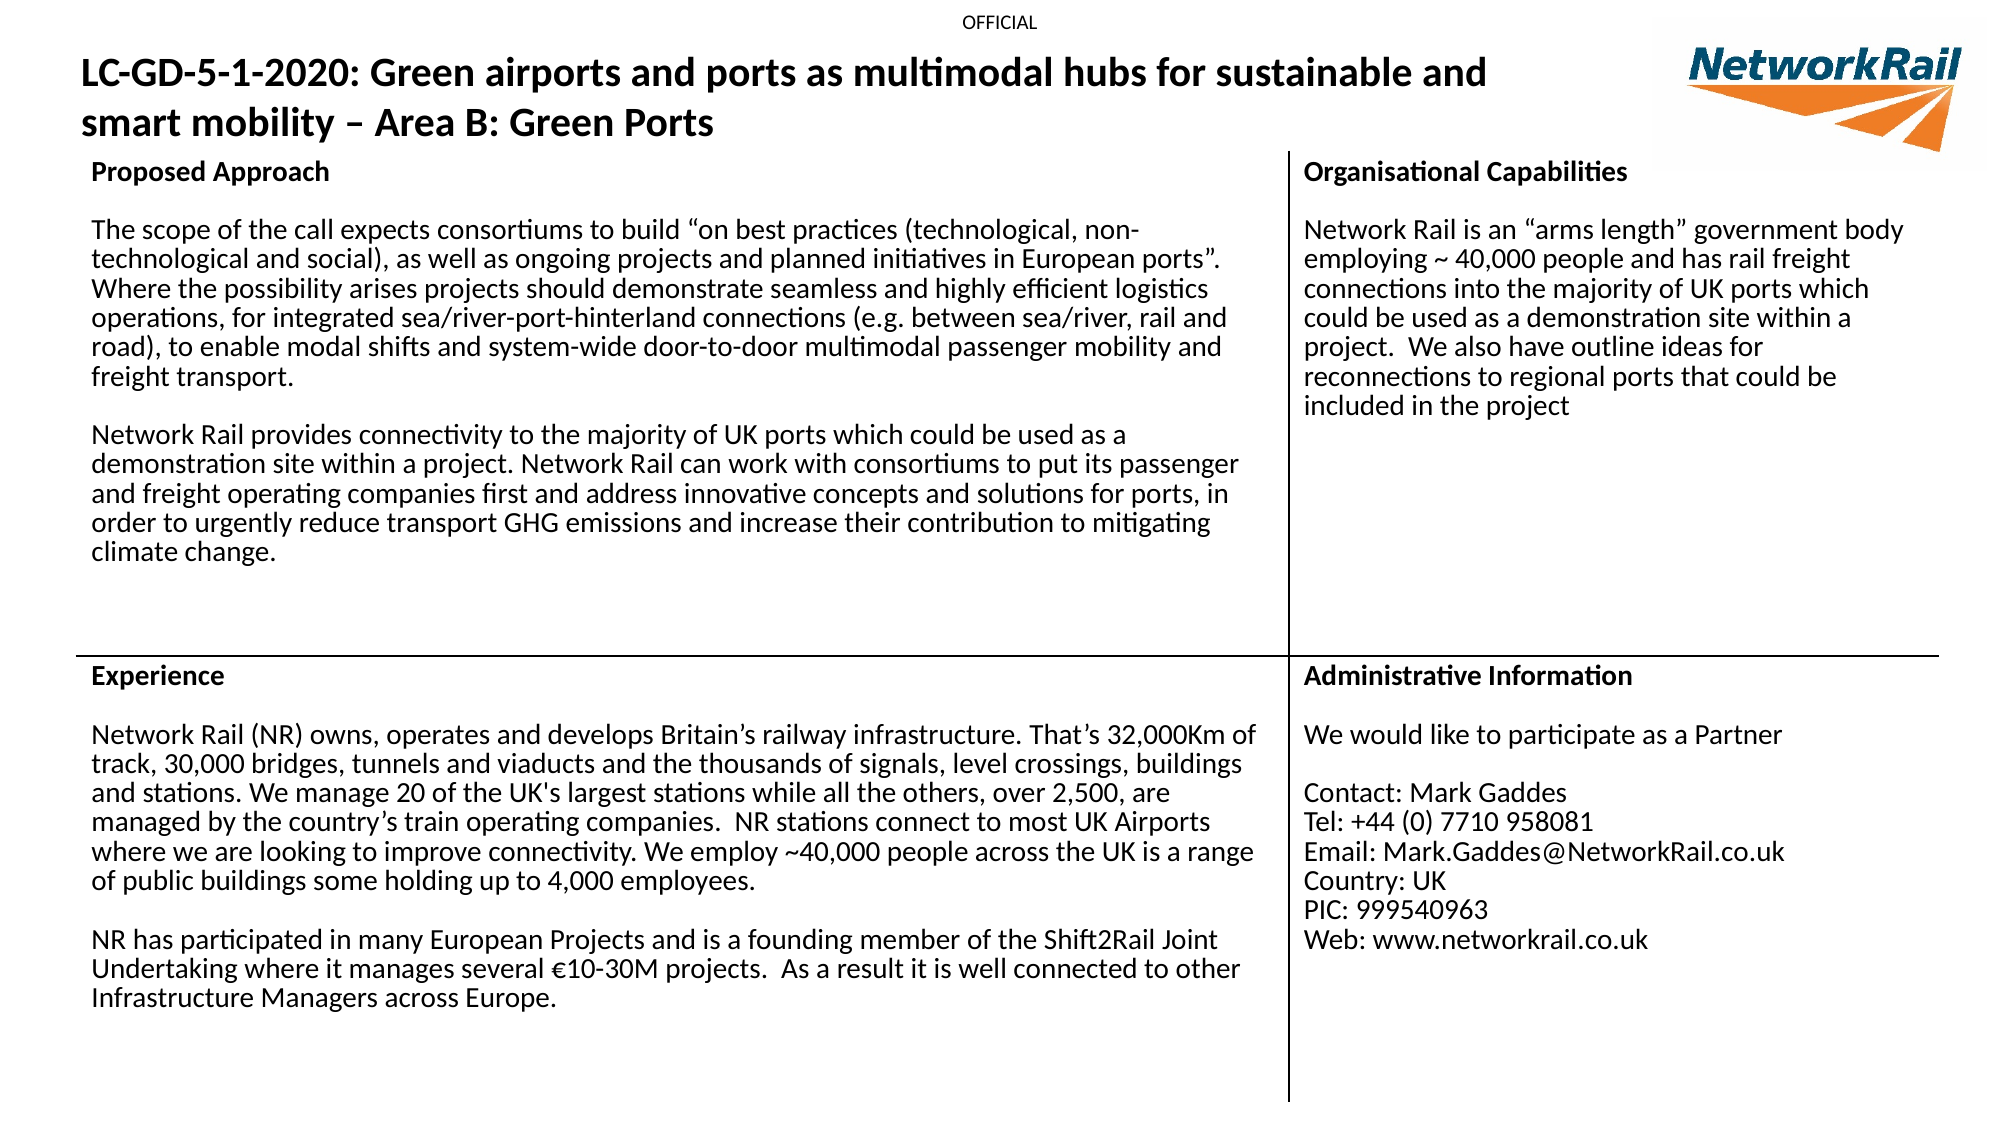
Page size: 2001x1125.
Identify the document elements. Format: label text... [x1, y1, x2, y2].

picture [1652, 17, 1987, 171]
text_box LC-GD-5-1-2020: Green airports and ports as multimodal hubs for sustainable and smart mobility – Area B: Green Ports [66, 37, 1549, 153]
table_header Proposed Approach The scope of the call expects consortiums to build “on best practices (technological, non-technological and social), as well as ongoing projects and planned initiatives in European ports”. Where the possibility arises projects should demonstrate seamless and highly efficient logistics operations, for integrated sea/river-port-hinterland connections (e.g. between sea/river, rail and road), to enable modal shifts and system-wide door-to-door multimodal passenger mobility and freight transport. Network Rail provides connectivity to the majority of UK ports which could be used as a demonstration site within a project. Network Rail can work with consortiums to put its passenger and freight operating companies first and address innovative concepts and solutions for ports, in order to urgently reduce transport GHG emissions and increase their contribution to mitigating climate change. [77, 153, 1288, 655]
table_header Organisational Capabilities Network Rail is an “arms length” government body employing ~ 40,000 people and has rail freight connections into the majority of UK ports which could be used as a demonstration site within a project. We also have outline ideas for reconnections to regional ports that could be included in the project [1290, 152, 1937, 655]
table_cell Administrative Information We would like to participate as a Partner Contact: Mark Gaddes Tel: +44 (0) 7710 958081 Email: Mark.Gaddes@NetworkRail.co.uk Country: UK PIC: 999540963 Web: www.networkrail.co.uk [1290, 657, 1937, 1102]
table_cell Experience Network Rail (NR) owns, operates and develops Britain’s railway infrastructure. That’s 32,000Km of track, 30,000 bridges, tunnels and viaducts and the thousands of signals, level crossings, buildings and stations. We manage 20 of the UK's largest stations while all the others, over 2,500, are managed by the country’s train operating companies. NR stations connect to most UK Airports where we are looking to improve connectivity. We employ ~40,000 people across the UK is a range of public buildings some holding up to 4,000 employees. NR has participated in many European Projects and is a founding member of the Shift2Rail Joint Undertaking where it manages several €10-30M projects. As a result it is well connected to other Infrastructure Managers across Europe. [77, 657, 1288, 1102]
